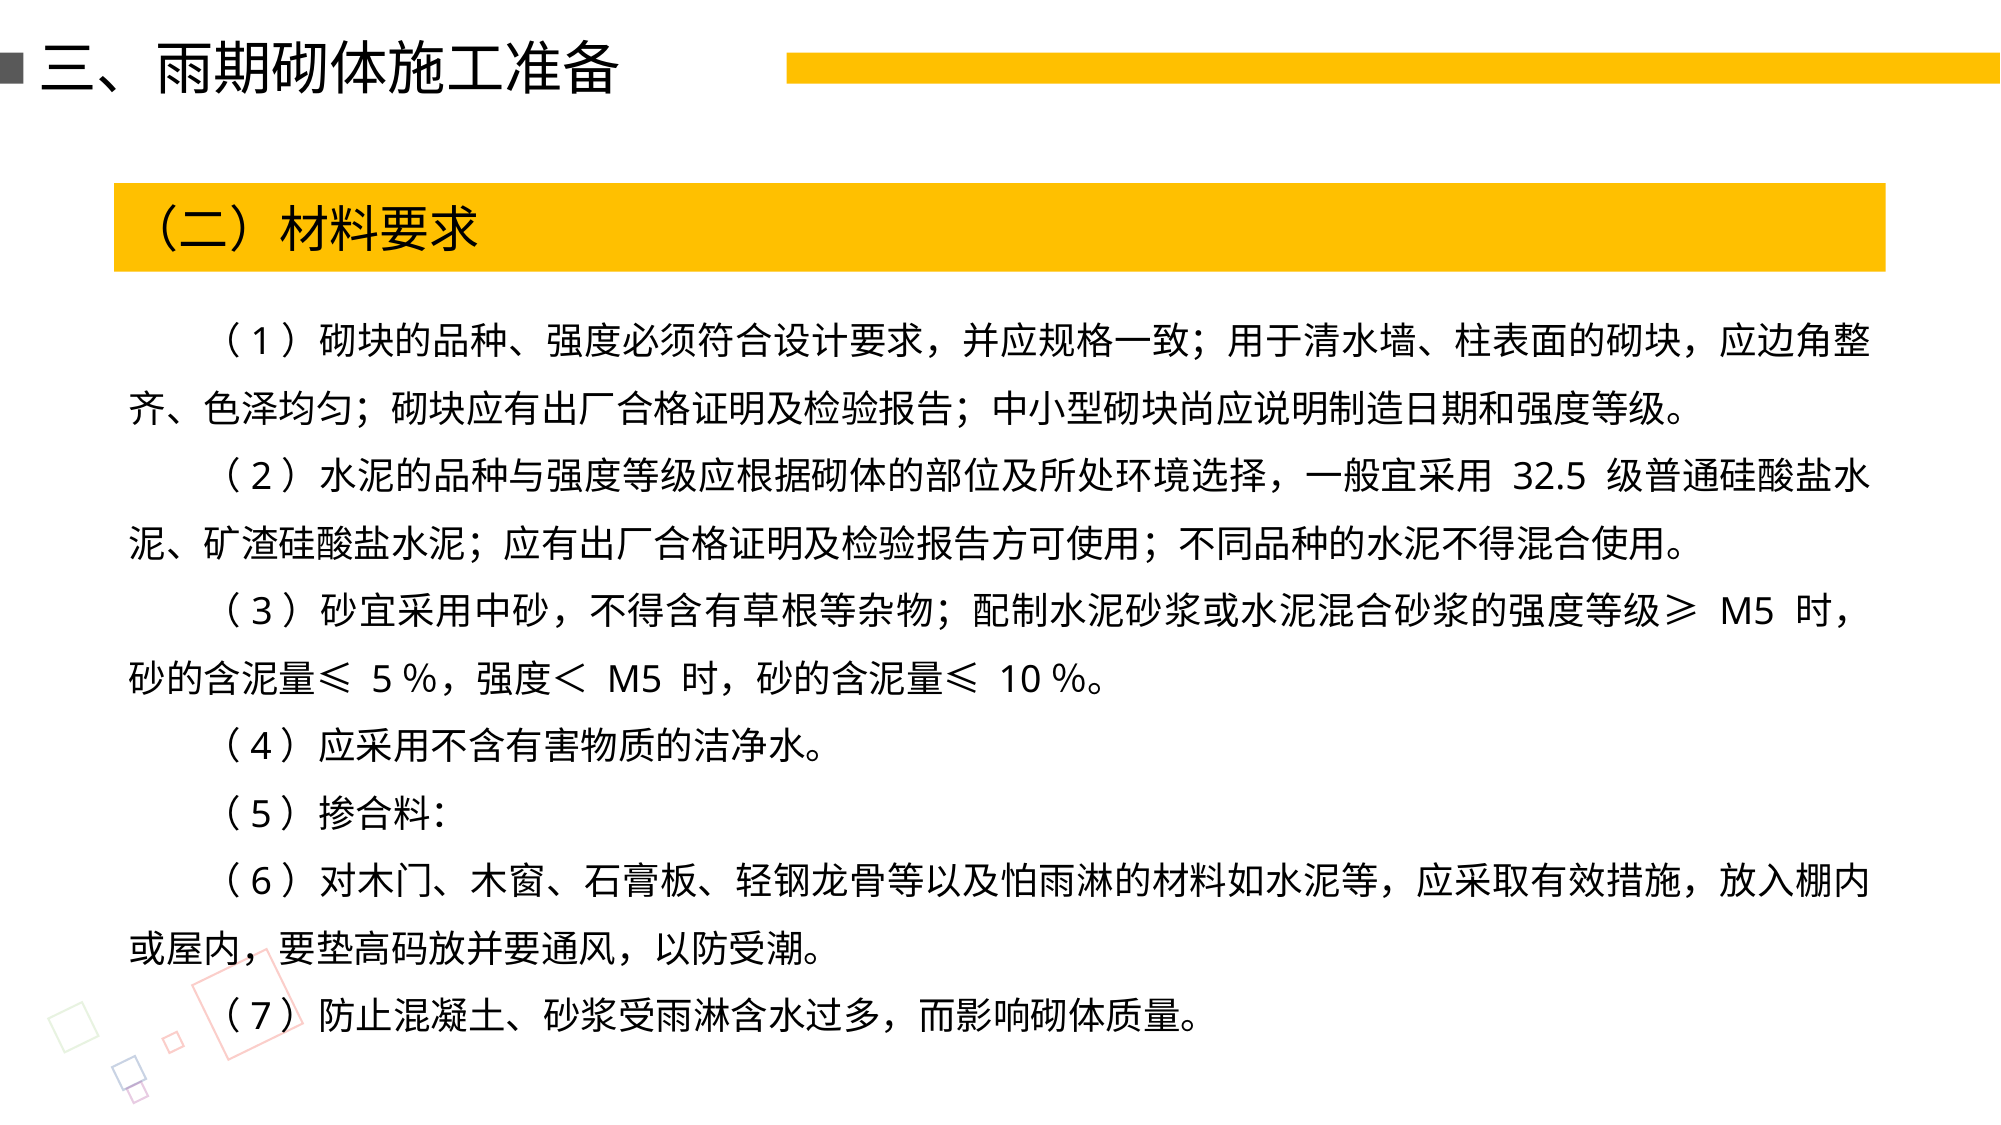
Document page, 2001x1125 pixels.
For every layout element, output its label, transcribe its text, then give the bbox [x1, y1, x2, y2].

text_box [164, 1045, 186, 1055]
text_box （1）砌块的品种、强度必须符合设计要求，并应规格一致；用于清水墙、柱表面的砌块，应边角整齐、色泽均匀；砌块应有出厂合格证明及检验报告；中小型砌块尚应说明制造日期和强度等级。 （2）水泥的品种与强度等级应根据砌体的部位及所处环境选择，一般宜采用 32.5 级普通硅酸盐水泥、矿渣硅酸盐水泥；应有出厂合格证明及检验报告方可使用；不同品种的水泥不得混合使用。 （3）砂宜采用中砂，不得含有草根等杂物；配制水泥砂浆或水泥混合砂浆的强度等级≥ M5 时，砂的含泥量≤ 5％，强度＜ M5 时，砂的含泥量≤ 10％。 （4）应采用不含有害物质的洁净水。 （5）掺合料： （6）对木门、木窗、石膏板、轻钢龙骨等以及怕雨淋的材料如水泥等，应采取有效措施，放入棚内或屋内，要垫高码放并要通风，以防受潮。 （7）防止混凝土、砂浆受雨淋含水过多，而影响砌体质量。 [114, 287, 1886, 1045]
text_box （二）材料要求 [114, 183, 1886, 272]
text_box [46, 1000, 100, 1054]
text_box 三、雨期砌体施工准备 [23, 23, 637, 109]
text_box [110, 1054, 148, 1092]
text_box [125, 1080, 150, 1105]
text_box [220, 1045, 261, 1062]
